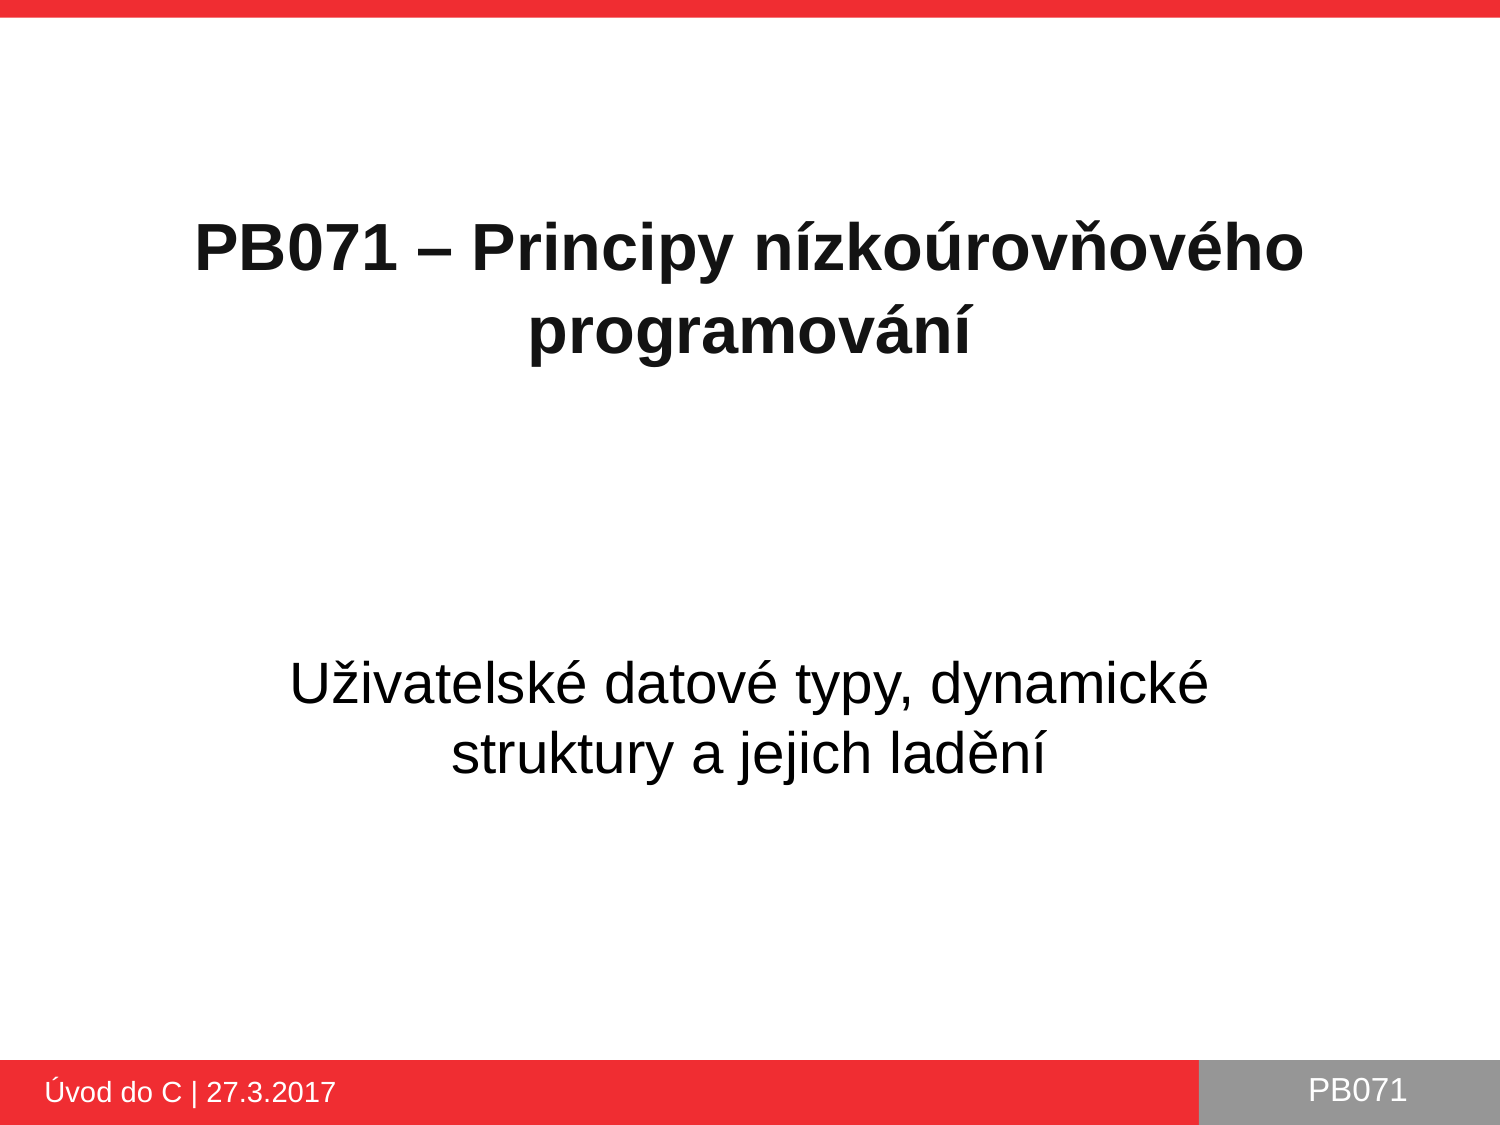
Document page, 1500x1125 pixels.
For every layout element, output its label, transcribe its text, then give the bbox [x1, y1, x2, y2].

footer Úvod do C | 27.3.2017 [29, 1065, 1199, 1125]
title PB071 – Principy nízkoúrovňového programování [112, 189, 1388, 378]
subtitle Uživatelské datové typy, dynamické struktury a jejich ladění [225, 637, 1275, 925]
